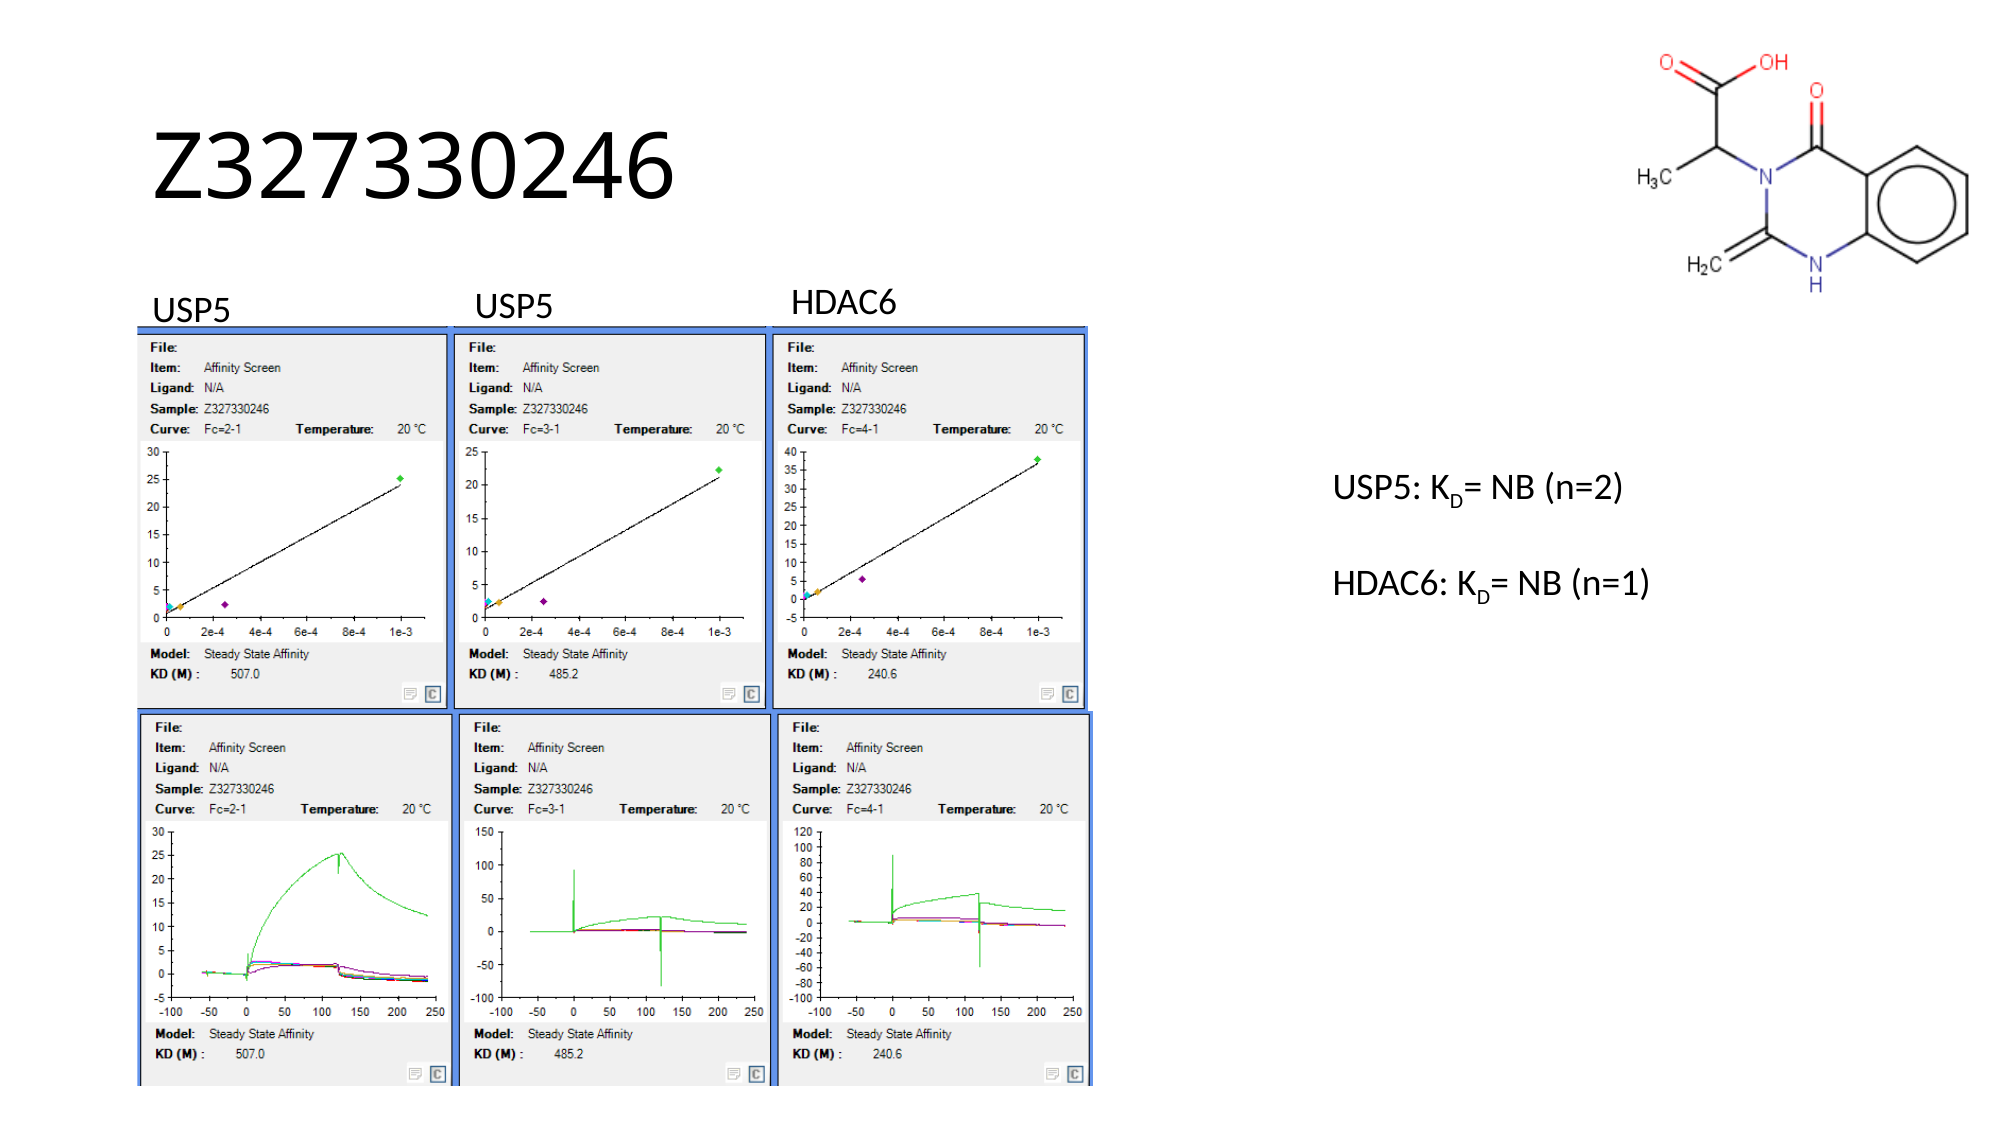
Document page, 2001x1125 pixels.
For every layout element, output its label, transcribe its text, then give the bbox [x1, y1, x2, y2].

picture [137, 326, 1093, 1086]
text_box USP5 [459, 273, 642, 326]
picture [1587, 9, 2000, 327]
text_box HDAC6 [776, 269, 958, 326]
text_box USP5 [137, 277, 320, 326]
title Z327330246 [137, 59, 1587, 278]
text_box USP5: KD= NB (n=2) HDAC6: KD= NB (n=1) [1317, 454, 1841, 617]
